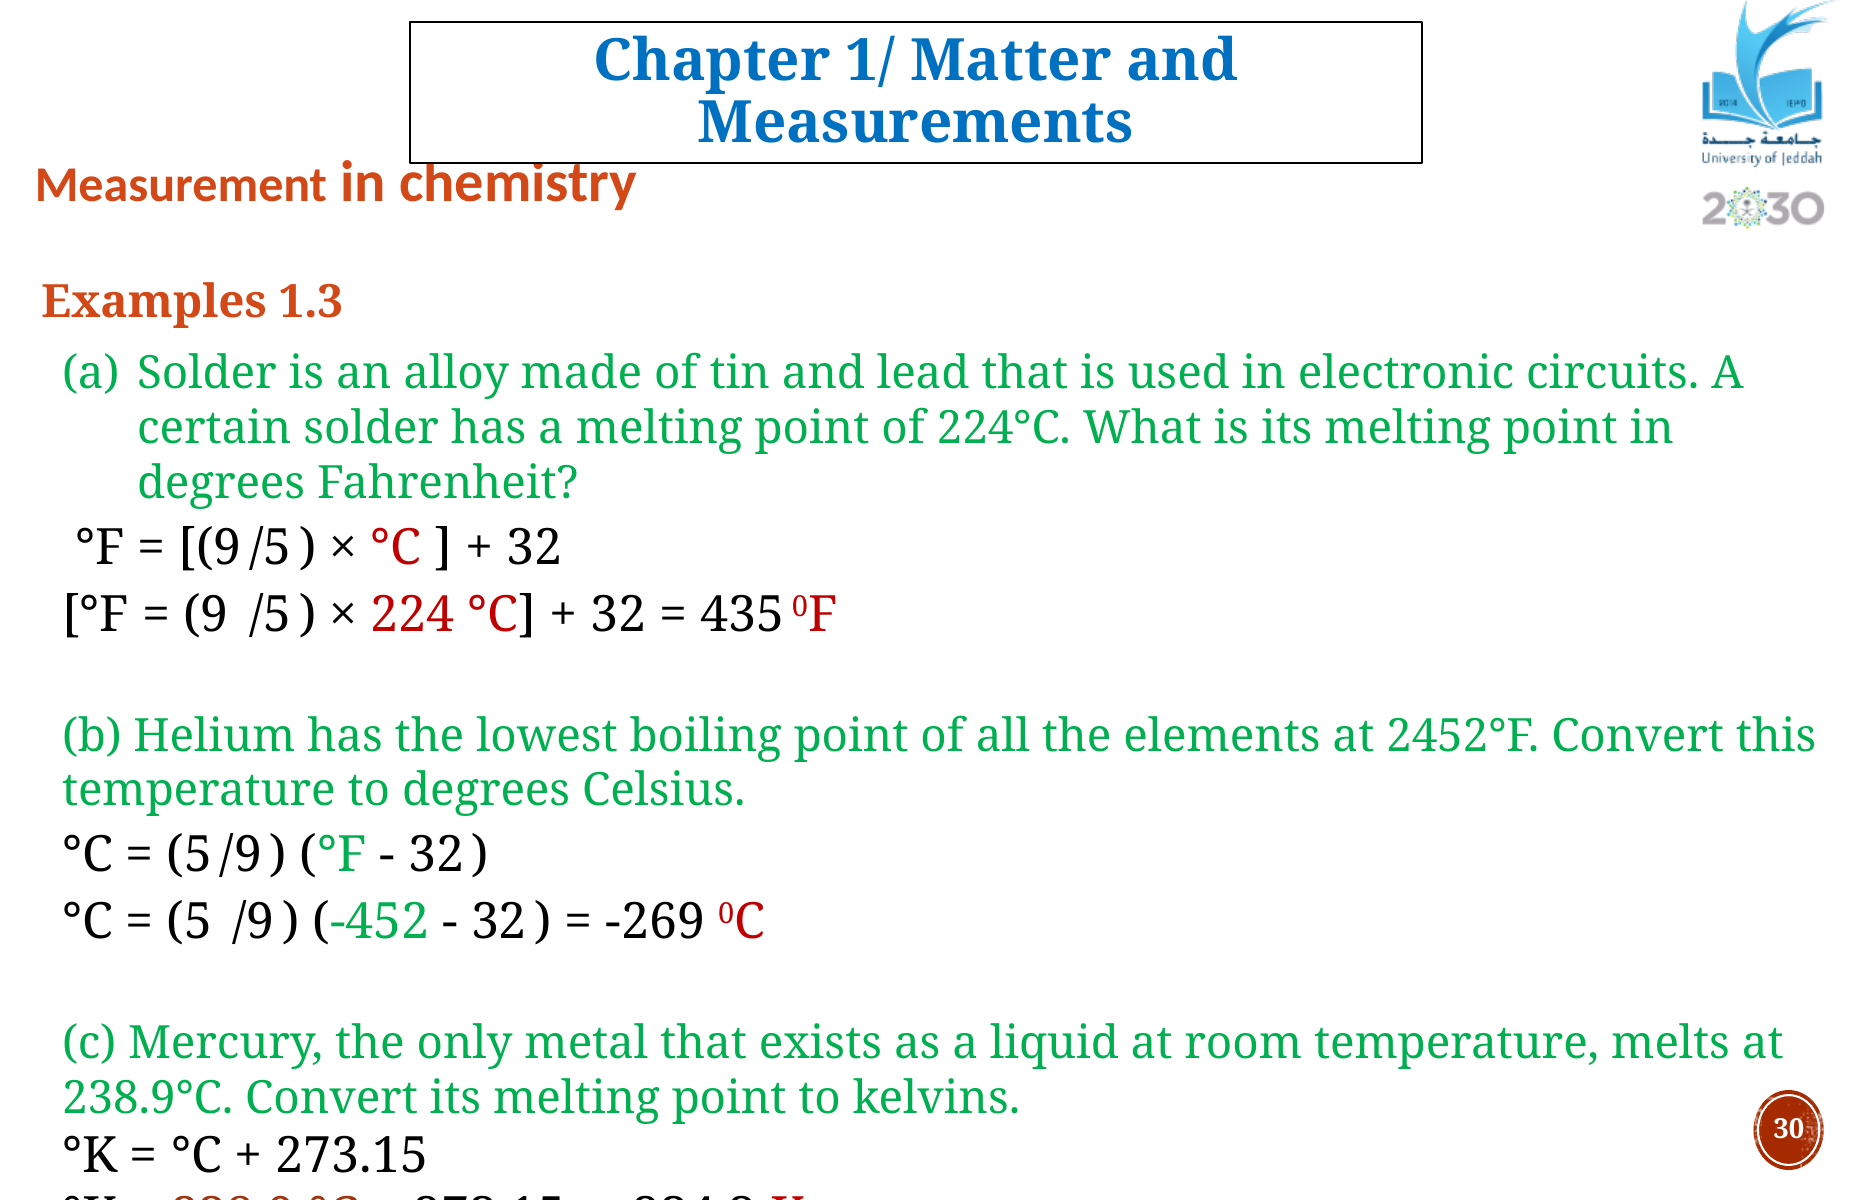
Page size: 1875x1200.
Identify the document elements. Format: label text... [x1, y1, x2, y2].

slide_number 30 [1739, 1097, 1838, 1162]
text_box Solder is an alloy made of tin and lead that is used in electronic circuits. A certain solder has a melting point of 224°C. What is its melting point in degrees Fahrenheit? °F = [(9 /5 ) × °C ] + 32 [°F = (9 /5 ) × 224 °C] + 32 = 435 0F (b) Helium has the lowest boiling point of all the elements at 2452°F. Convert this temperature to degrees Celsius. °C = (5 /9 ) (°F - 32 ) °C = (5 /9 ) (-452 - 32 ) = -269 0C (c) Mercury, the only metal that exists as a liquid at room temperature, melts at 238.9°C. Convert its melting point to kelvins. °K = °C + 273.15 °K = 238.9 °C + 273.15 = 234.3 K [47, 335, 1846, 1200]
text_box Measurement in chemistry [0, 117, 686, 239]
text_box Examples 1.3 [26, 264, 358, 335]
text_box Chapter 1/ Matter and Measurements [409, 21, 1423, 164]
picture [1681, 0, 1846, 235]
